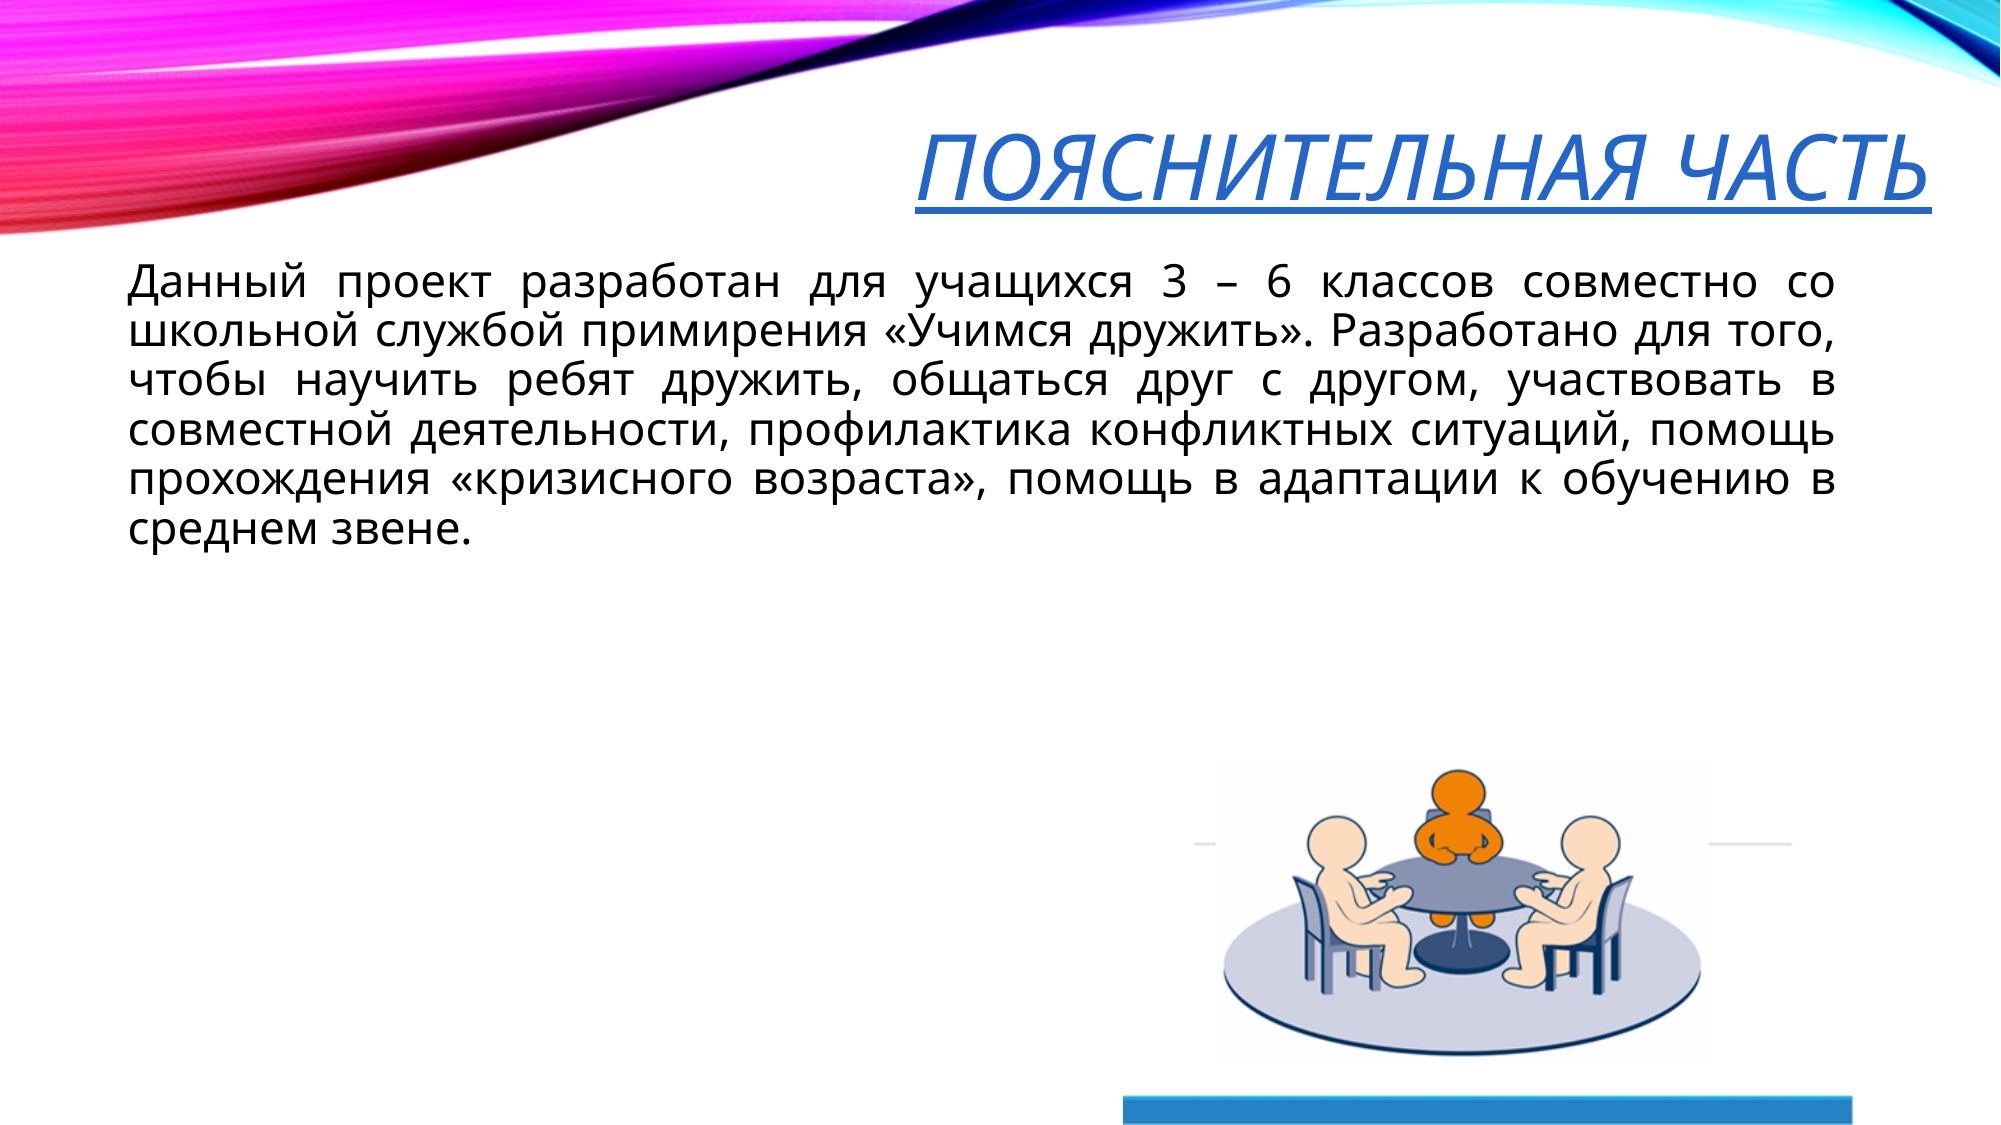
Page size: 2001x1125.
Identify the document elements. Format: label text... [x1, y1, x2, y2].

title Пояснительная часть [474, 71, 1948, 269]
picture [1890, 0, 2000, 75]
picture [1910, 0, 2000, 45]
picture [0, 0, 2000, 237]
list Данный проект разработан для учащихся 3 – 6 классов совместно со школьной службой примирения «Учимся дружить». Разработано для того, чтобы научить ребят дружить, общаться друг с другом, участвовать в совместной деятельности, профилактика конфликтных ситуаций, помощь прохождения «кризисного возраста», помощь в адаптации к обучению в среднем звене. [112, 249, 1853, 1021]
picture [1123, 749, 1853, 1125]
